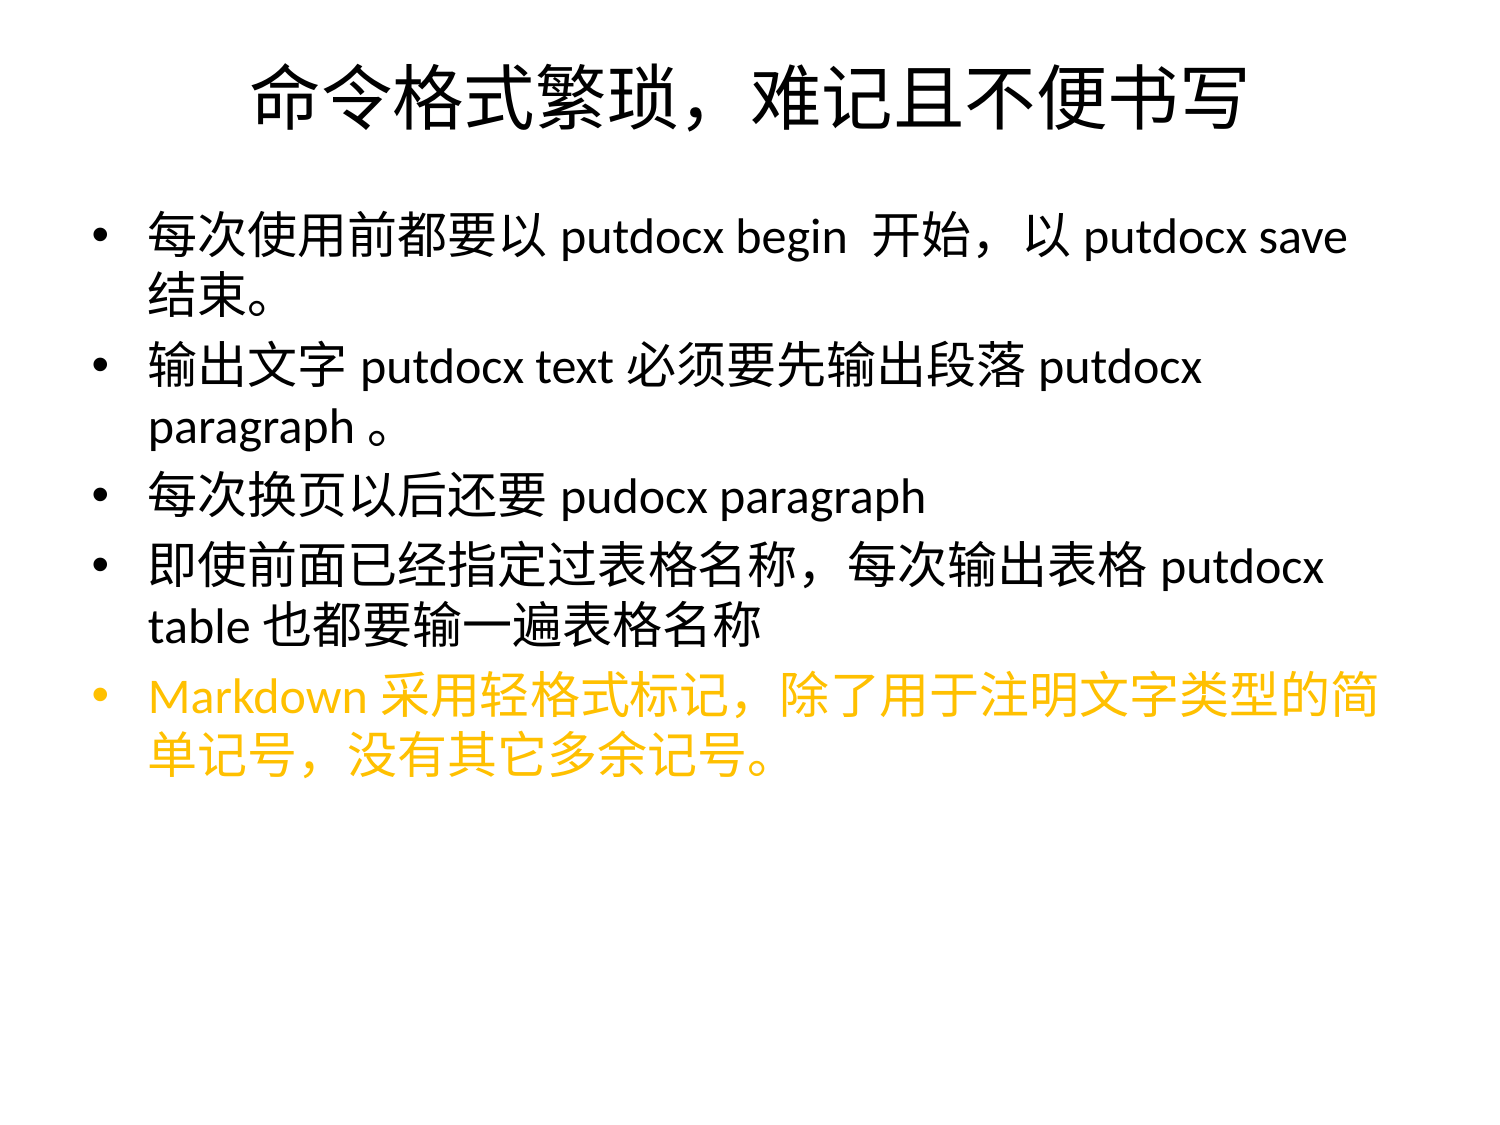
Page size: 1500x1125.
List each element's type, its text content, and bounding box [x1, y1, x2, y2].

title 命令格式繁琐，难记且不便书写 [75, 45, 1425, 233]
list 每次使用前都要以putdocx begin 开始，以putdocx save 结束。 输出文字putdocx text必须要先输出段落putdocx paragraph。 每次换页以后还要pudocx paragraph 即使前面已经指定过表格名称，每次输出表格putdocx table也都要输一遍表格名称 Markdown采用轻格式标记，除了用于注明文字类型的简单记号，没有其它多余记号。 [76, 196, 1427, 939]
